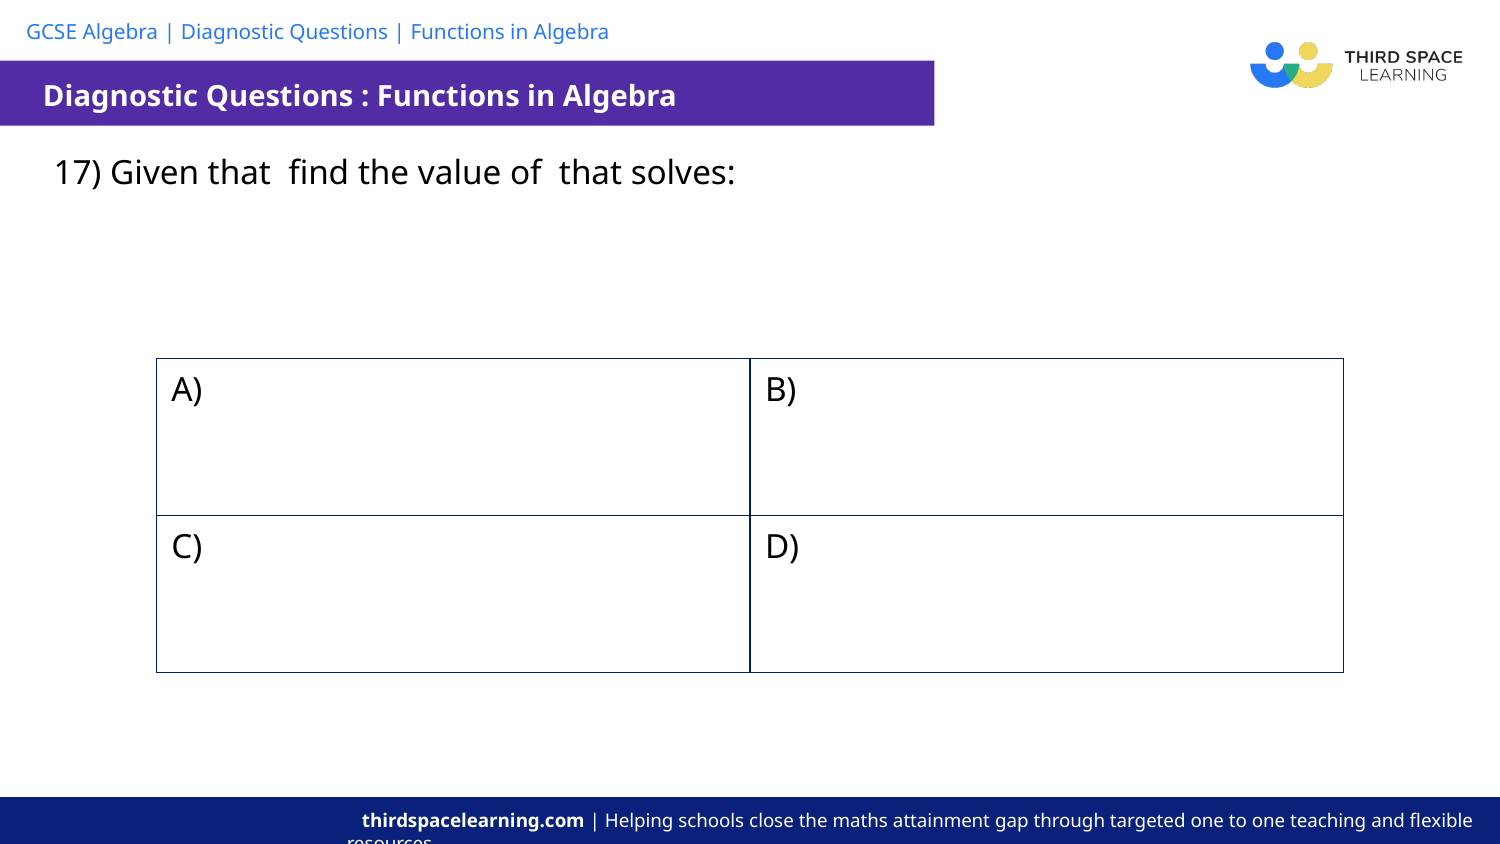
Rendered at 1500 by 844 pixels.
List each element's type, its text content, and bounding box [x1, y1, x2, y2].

picture [1250, 33, 1465, 99]
text_box Diagnostic Questions : Functions in Algebra [27, 61, 849, 127]
